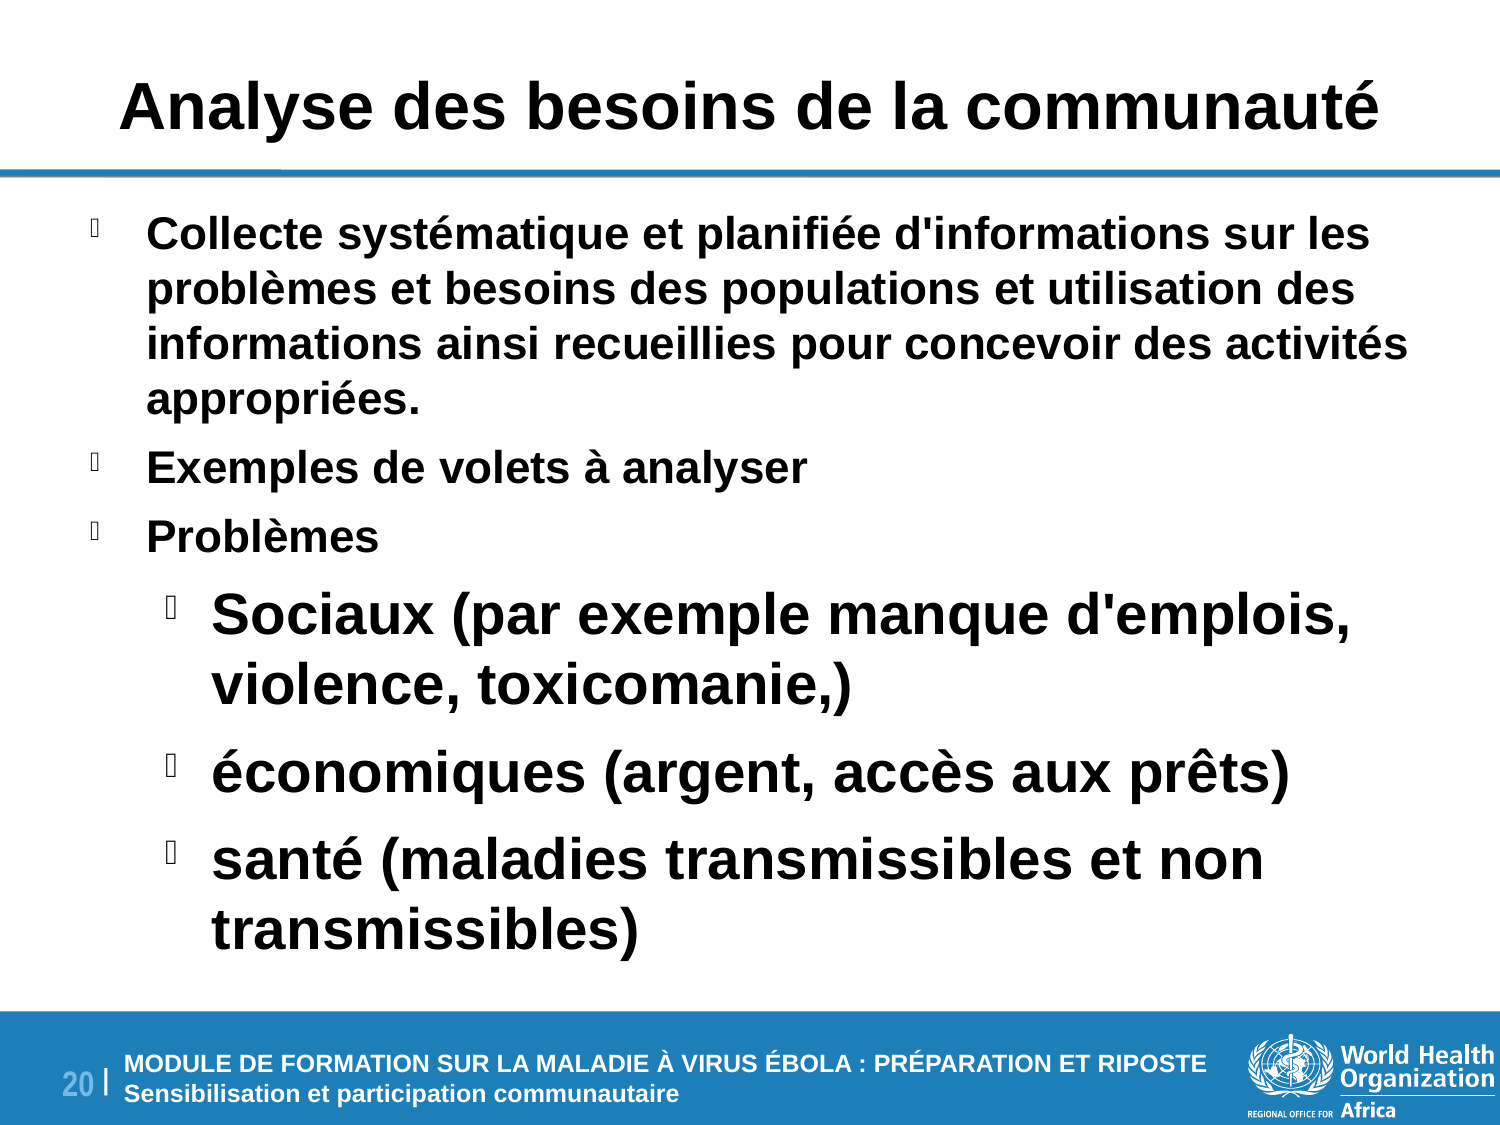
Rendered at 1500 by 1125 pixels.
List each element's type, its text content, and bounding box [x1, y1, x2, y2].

list Collecte systématique et planifiée d'informations sur les problèmes et besoins des populations et utilisation des informations ainsi recueillies pour concevoir des activités appropriées. Exemples de volets à analyser Problèmes Sociaux (par exemple manque d'emplois, violence, toxicomanie,) économiques (argent, accès aux prêts) santé (maladies transmissibles et non transmissibles) [75, 196, 1425, 1005]
title Analyse des besoins de la communauté [75, 45, 1425, 161]
